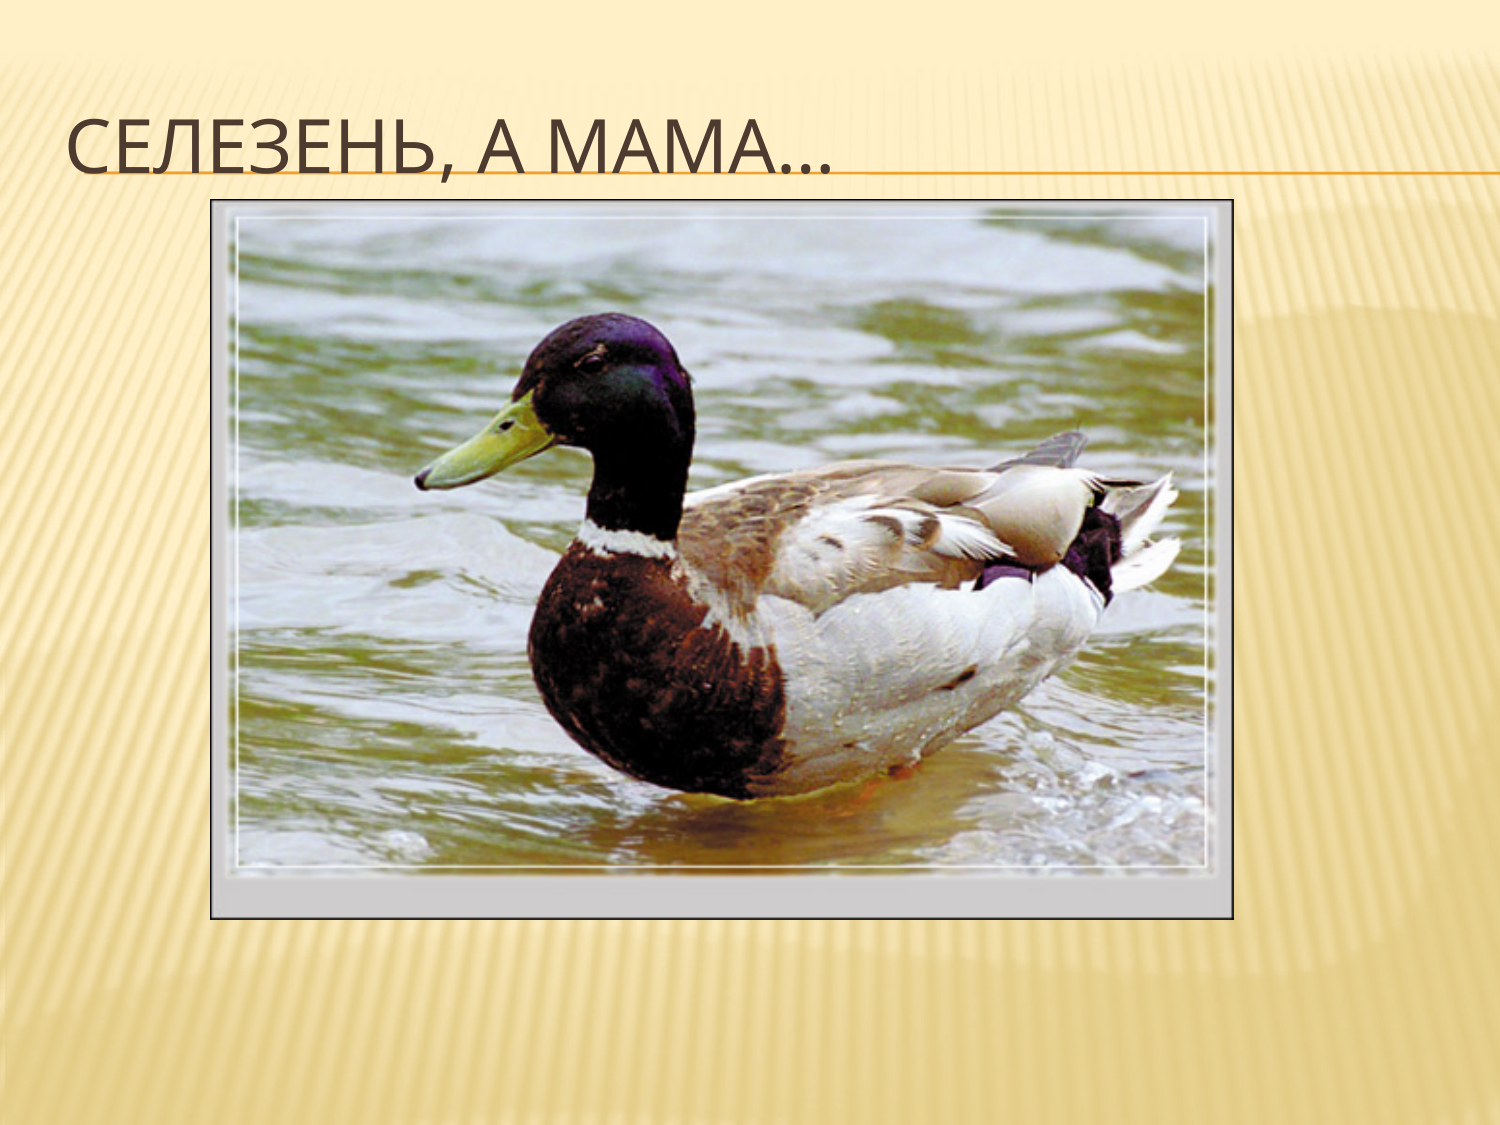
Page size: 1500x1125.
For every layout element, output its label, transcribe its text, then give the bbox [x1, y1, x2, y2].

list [210, 198, 1234, 920]
title Селезень, а мама… [50, 75, 1475, 213]
